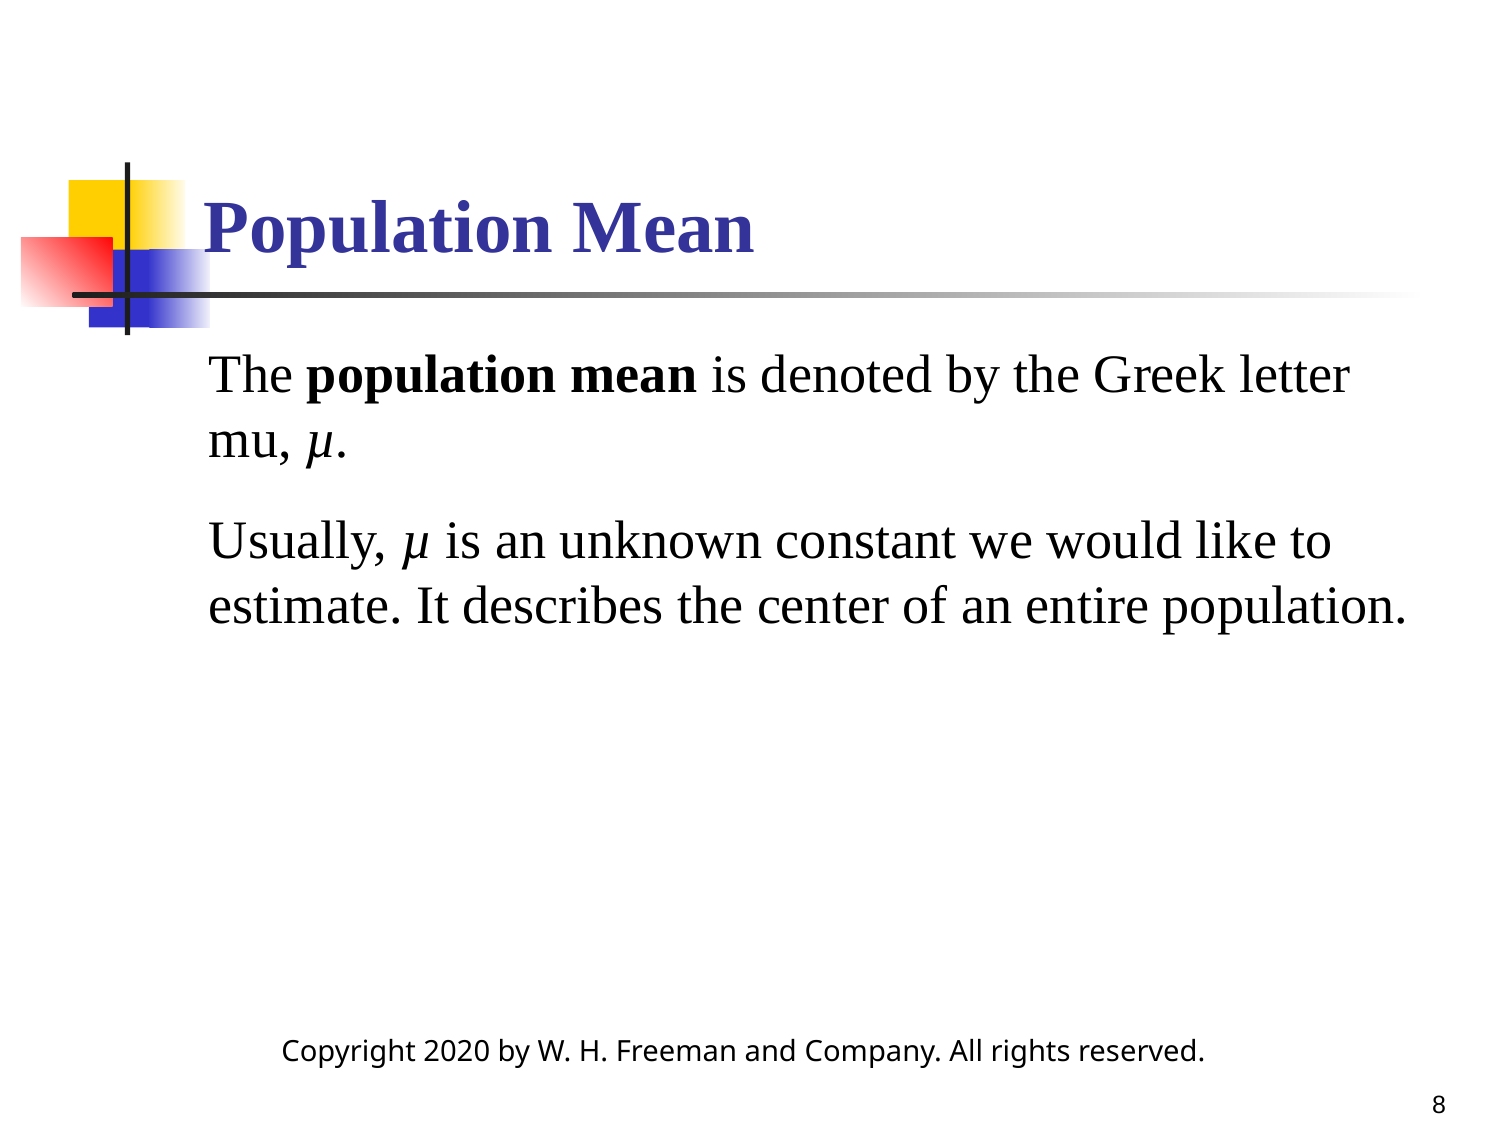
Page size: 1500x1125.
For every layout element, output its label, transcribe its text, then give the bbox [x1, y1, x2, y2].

list The population mean is denoted by the Greek letter mu, µ. Usually, µ is an unknown constant we would like to estimate. It describes the center of an entire population. [193, 331, 1425, 1006]
title Population Mean [188, 35, 1468, 275]
